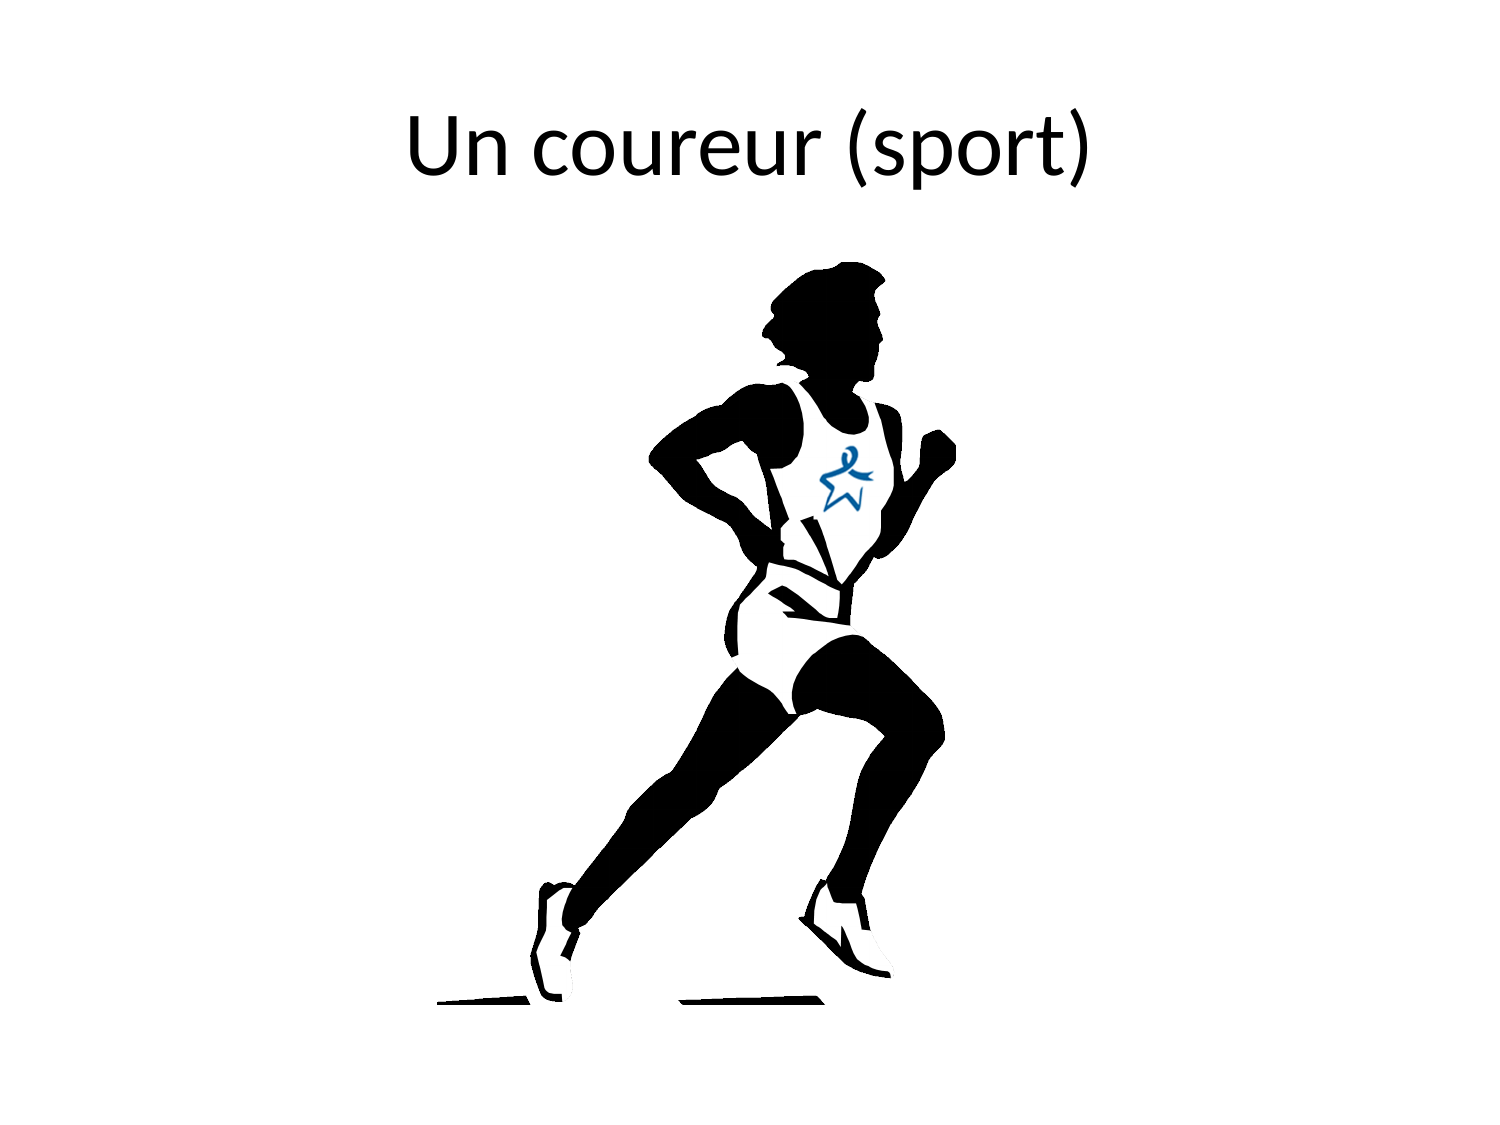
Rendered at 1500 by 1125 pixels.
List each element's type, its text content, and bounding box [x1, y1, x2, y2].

title Un coureur (sport) [75, 45, 1425, 233]
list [437, 262, 956, 1006]
